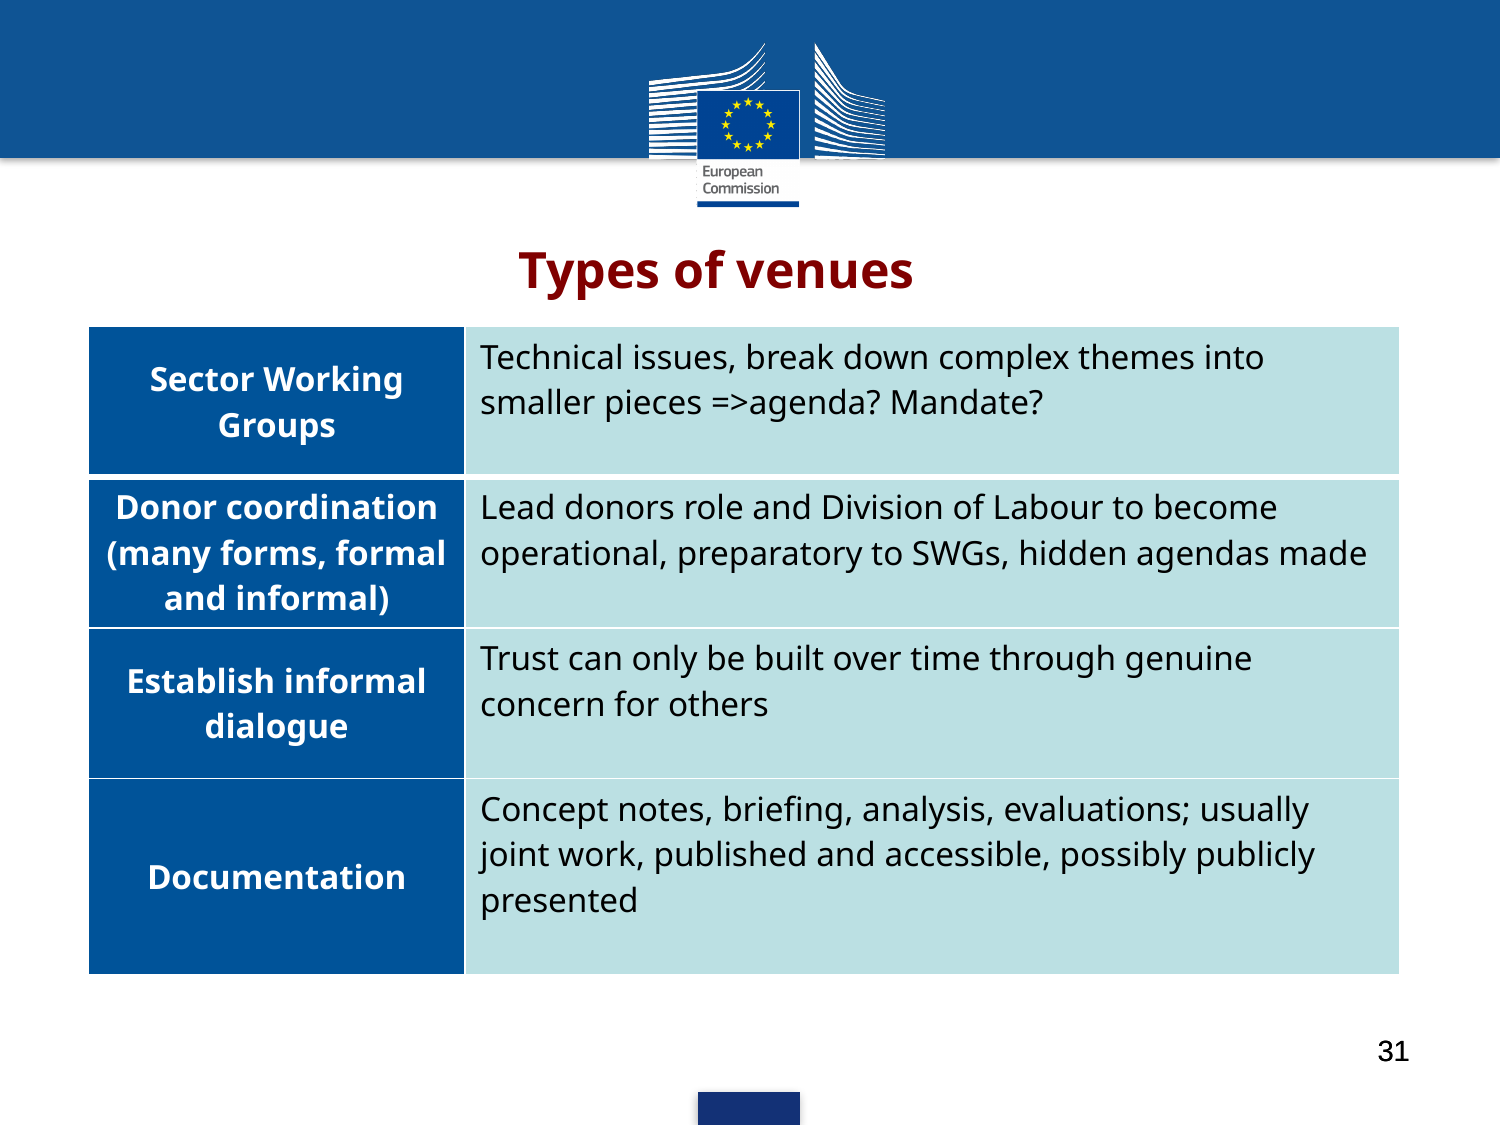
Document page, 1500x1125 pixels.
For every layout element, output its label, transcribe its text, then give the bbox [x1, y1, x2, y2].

text_box 31 [1074, 1024, 1425, 1103]
table_header Technical issues, break down complex themes into smaller pieces =>agenda? Mandate? [466, 327, 1399, 474]
table_cell Donor coordination (many forms, formal and informal) [89, 480, 464, 627]
table_header Sector Working Groups [89, 327, 464, 474]
table_cell Documentation [89, 779, 464, 974]
table_cell Trust can only be built over time through genuine concern for others [466, 629, 1399, 778]
table_cell Concept notes, briefing, analysis, evaluations; usually joint work, published and accessible, possibly publicly presented [466, 779, 1399, 974]
picture [649, 42, 885, 208]
table_cell Establish informal dialogue [89, 629, 464, 778]
title Types of venues [41, 231, 1392, 306]
table_cell Lead donors role and Division of Labour to become operational, preparatory to SWGs, hidden agendas made [466, 480, 1399, 627]
